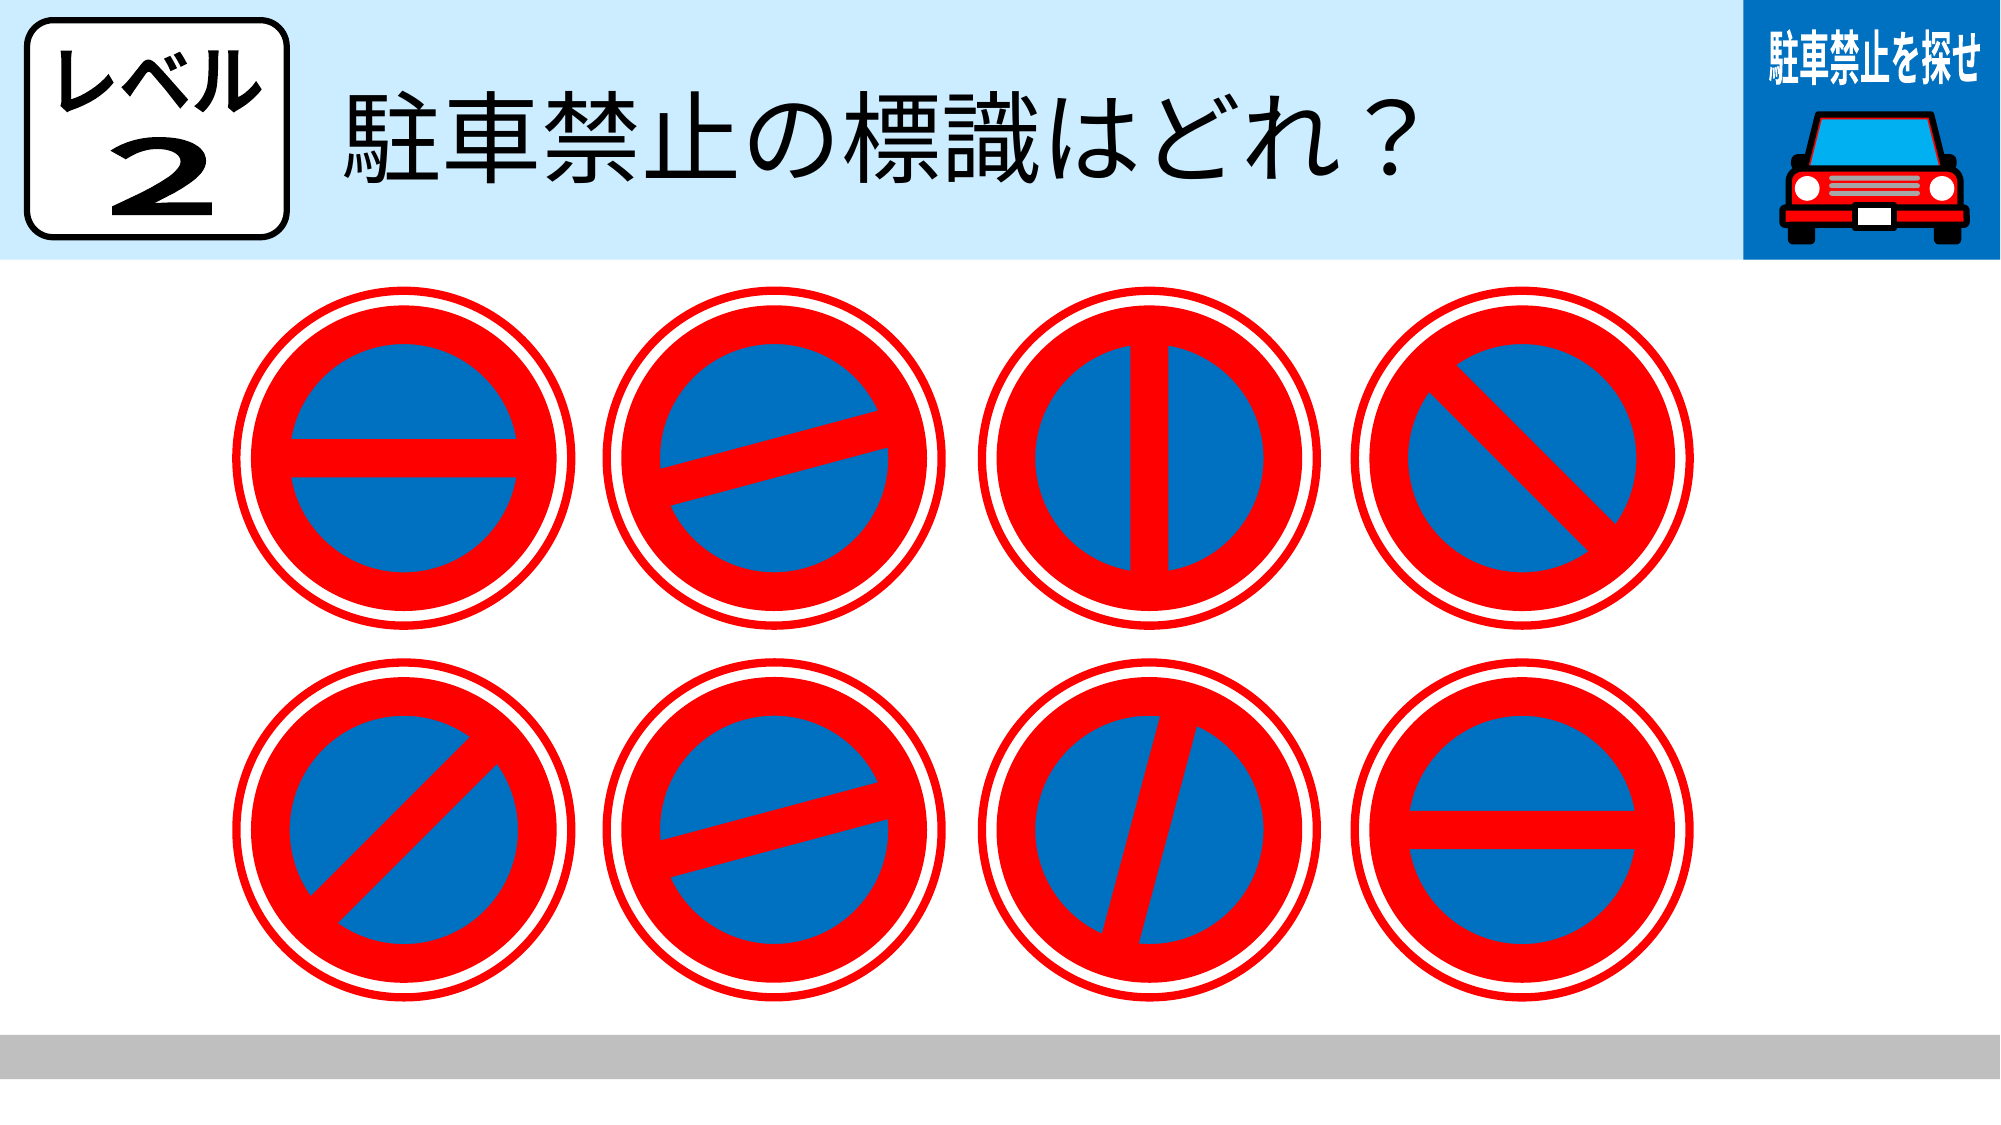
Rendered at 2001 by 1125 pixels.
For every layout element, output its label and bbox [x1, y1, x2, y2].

text_box [231, 286, 1694, 1002]
text_box [0, 1034, 2000, 1080]
